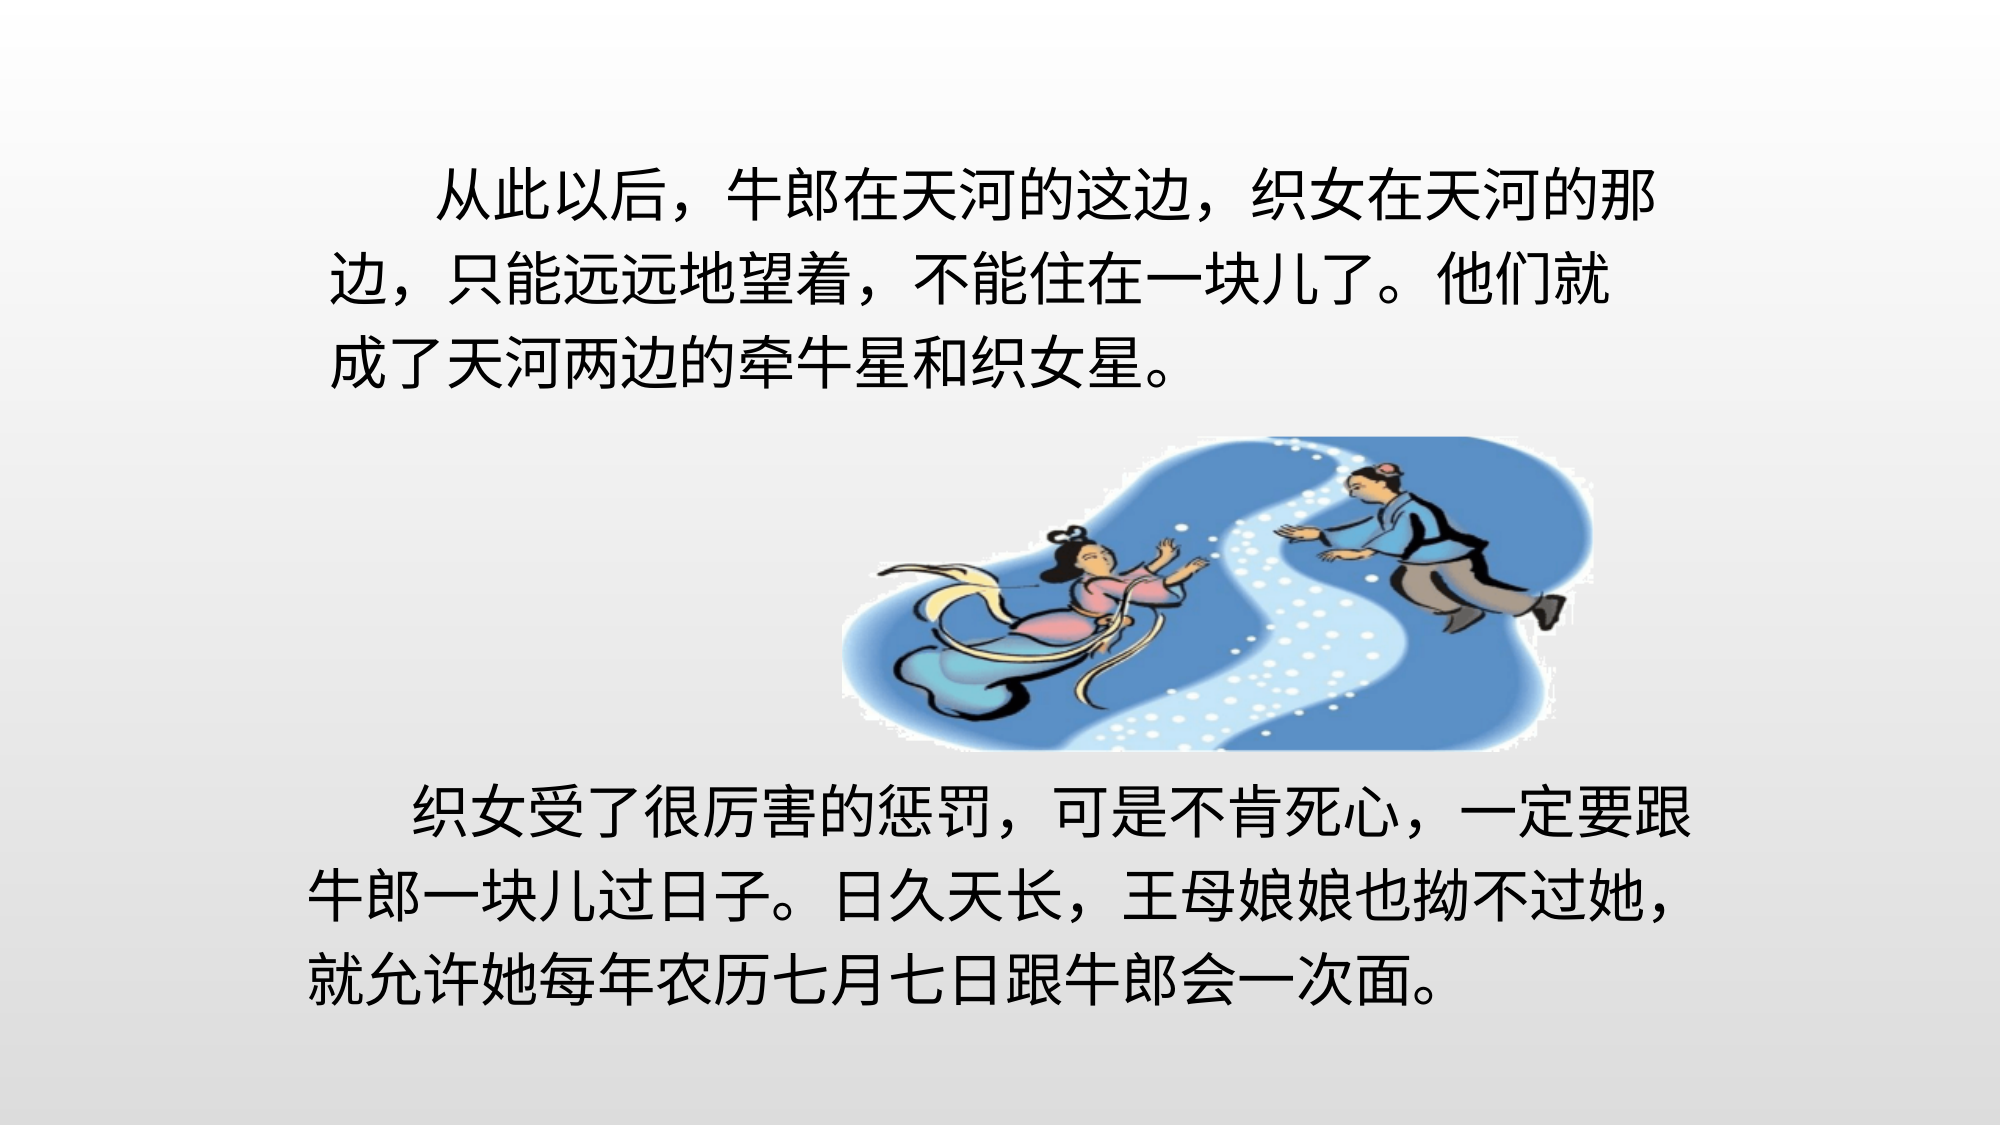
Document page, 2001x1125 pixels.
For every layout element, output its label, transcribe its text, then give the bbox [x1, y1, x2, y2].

text_box 从此以后，牛郎在天河的这边，织女在天河的那边，只能远远地望着，不能住在一块儿了。他们就成了天河两边的牵牛星和织女星。 [314, 137, 1674, 404]
text_box 织女受了很厉害的惩罚，可是不肯死心，一定要跟牛郎一块儿过日子。日久天长，王母娘娘也拗不过她，就允许她每年农历七月七日跟牛郎会一次面。 [291, 753, 1709, 1021]
picture [842, 435, 1597, 752]
